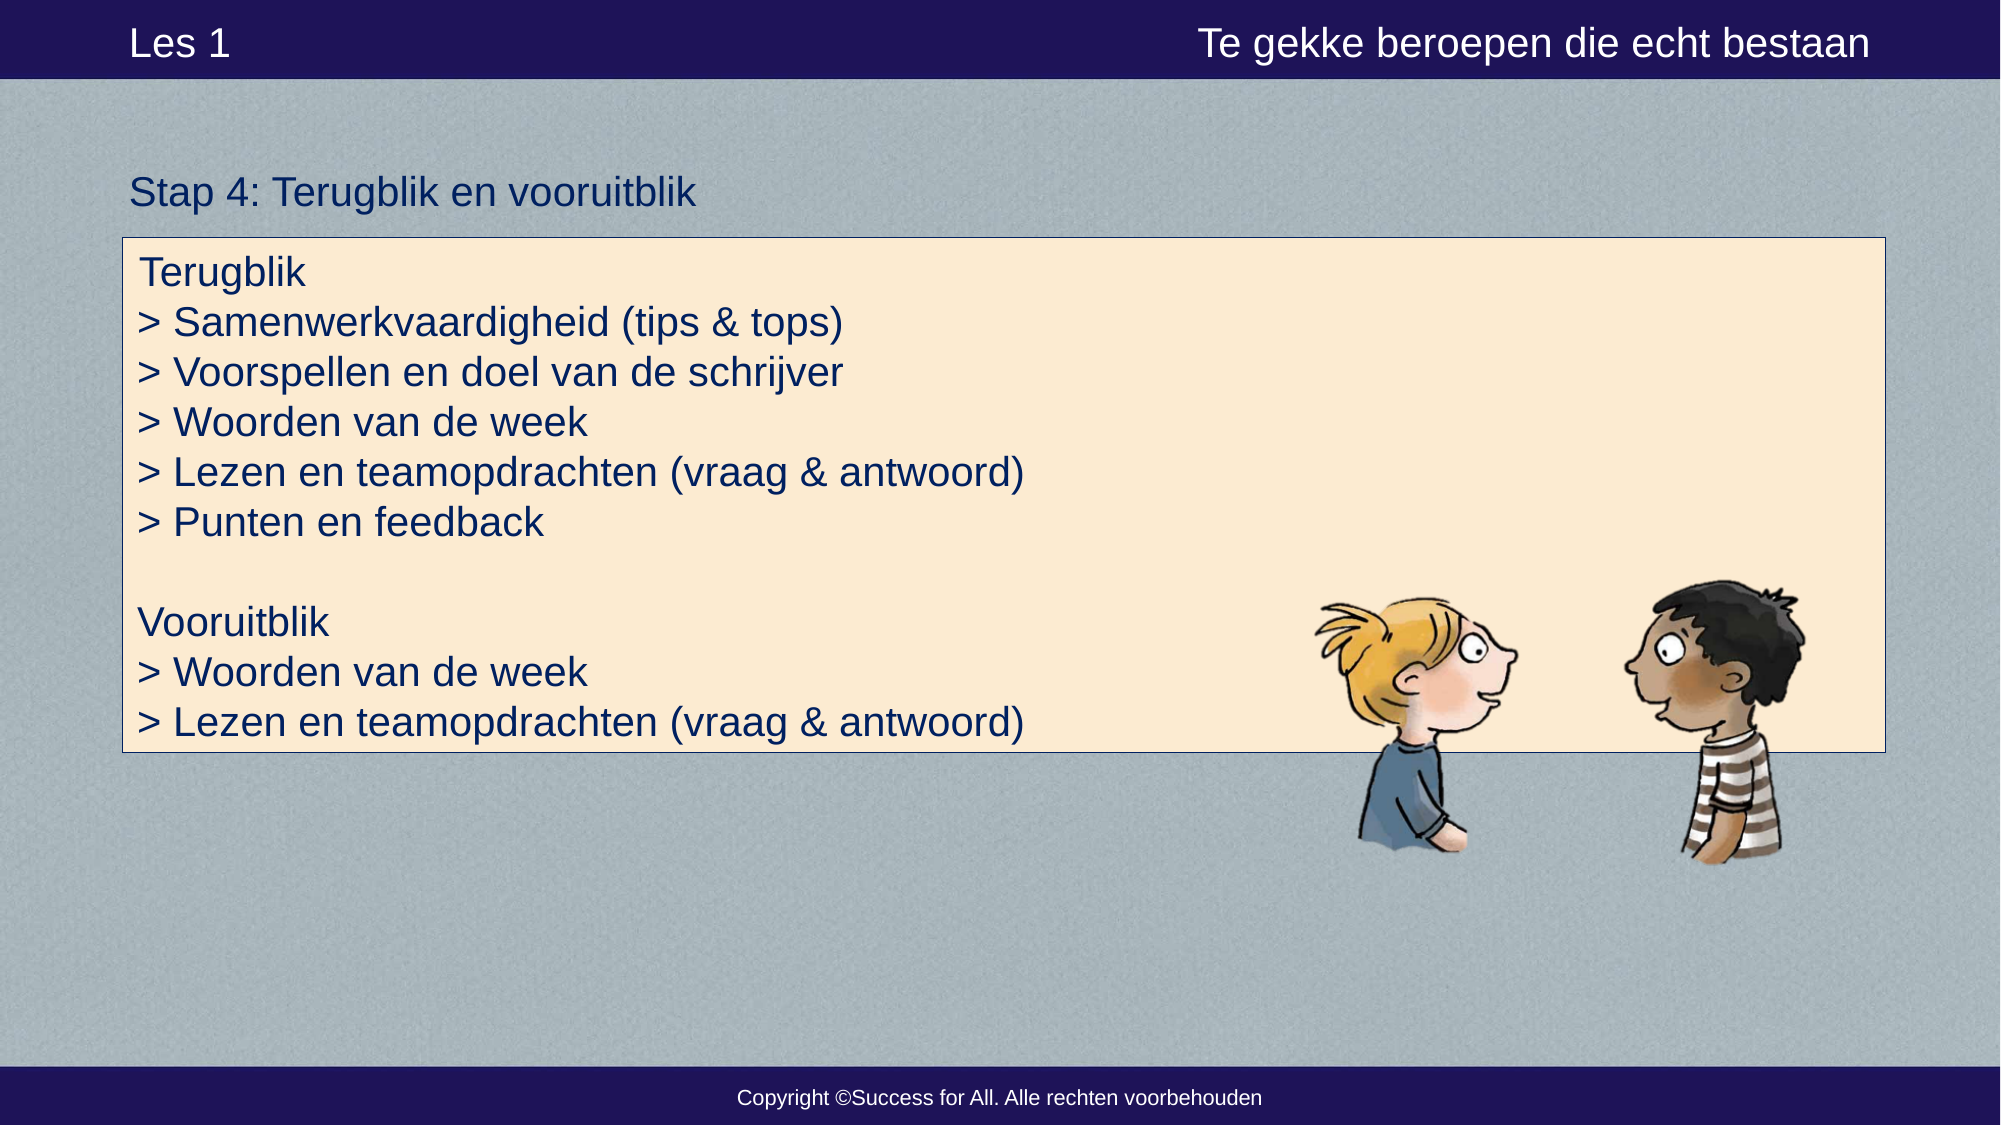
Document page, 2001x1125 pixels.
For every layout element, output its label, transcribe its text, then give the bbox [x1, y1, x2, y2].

picture [0, 0, 2001, 1125]
text_box Les 1 [114, 8, 354, 73]
text_box Stap 4: Terugblik en vooruitblik [114, 157, 907, 223]
text_box Copyright ©Success for All. Alle rechten voorbehouden [0, 1076, 2000, 1125]
text_box Te gekke beroepen die echt bestaan [999, 8, 1886, 73]
text_box Terugblik > Samenwerkvaardigheid (tips & tops) > Voorspellen en doel van de schrijver > Woorden van de week > Lezen en teamopdrachten (vraag & antwoord) > Punten en feedback Vooruitblik > Woorden van de week > Lezen en teamopdrachten (vraag & antwoord) [122, 237, 1886, 753]
